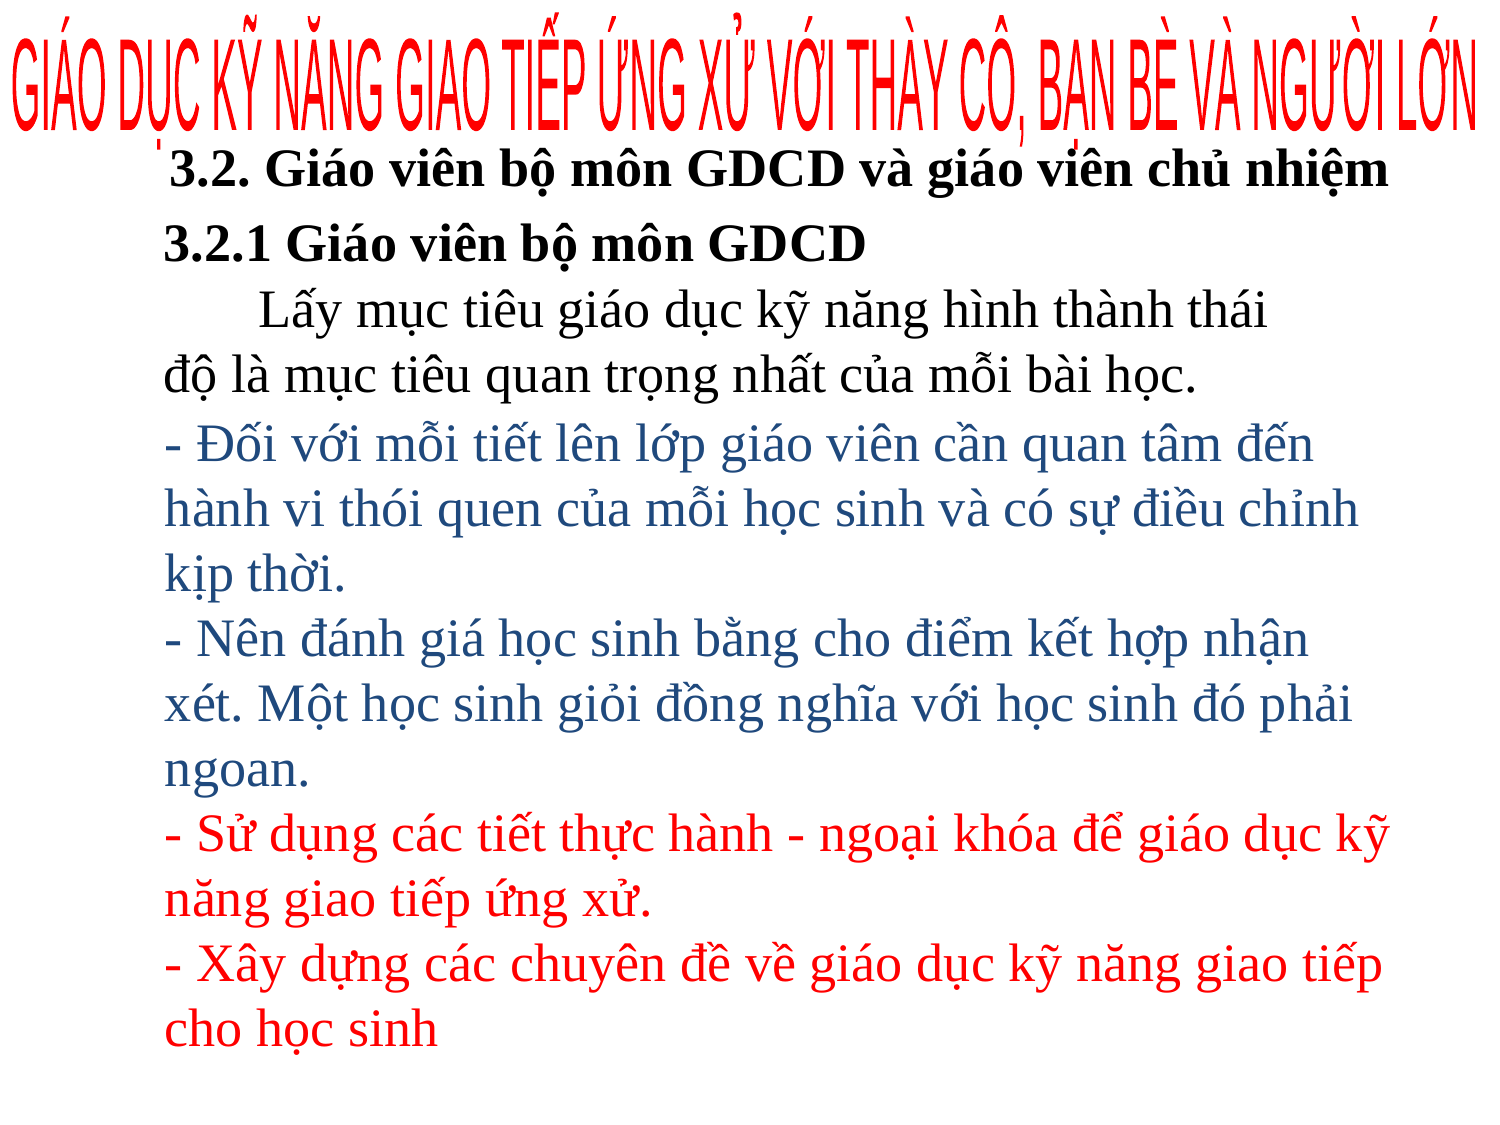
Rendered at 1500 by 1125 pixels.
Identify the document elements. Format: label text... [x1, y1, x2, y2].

text_box - Đối với mỗi tiết lên lớp giáo viên cần quan tâm đến hành vi thói quen của mỗi học sinh và có sự điều chỉnh kịp thời. - Nên đánh giá học sinh bằng cho điểm kết hợp nhận xét. Một học sinh giỏi đồng nghĩa với học sinh đó phải ngoan. - Sử dụng các tiết thực hành - ngoại khóa để giáo dục kỹ năng giao tiếp ứng xử. - Xây dựng các chuyên đề về giáo dục kỹ năng giao tiếp cho học sinh [149, 399, 1413, 1065]
text_box 3.2. Giáo viên bộ môn GDCD và giáo viên chủ nhiệm [154, 124, 1407, 205]
text_box 3.2.1 Giáo viên bộ môn GDCD [149, 199, 1075, 266]
text_box Lấy mục tiêu giáo dục kỹ năng hình thành thái độ là mục tiêu quan trọng nhất của mỗi bài học. [148, 266, 1350, 411]
